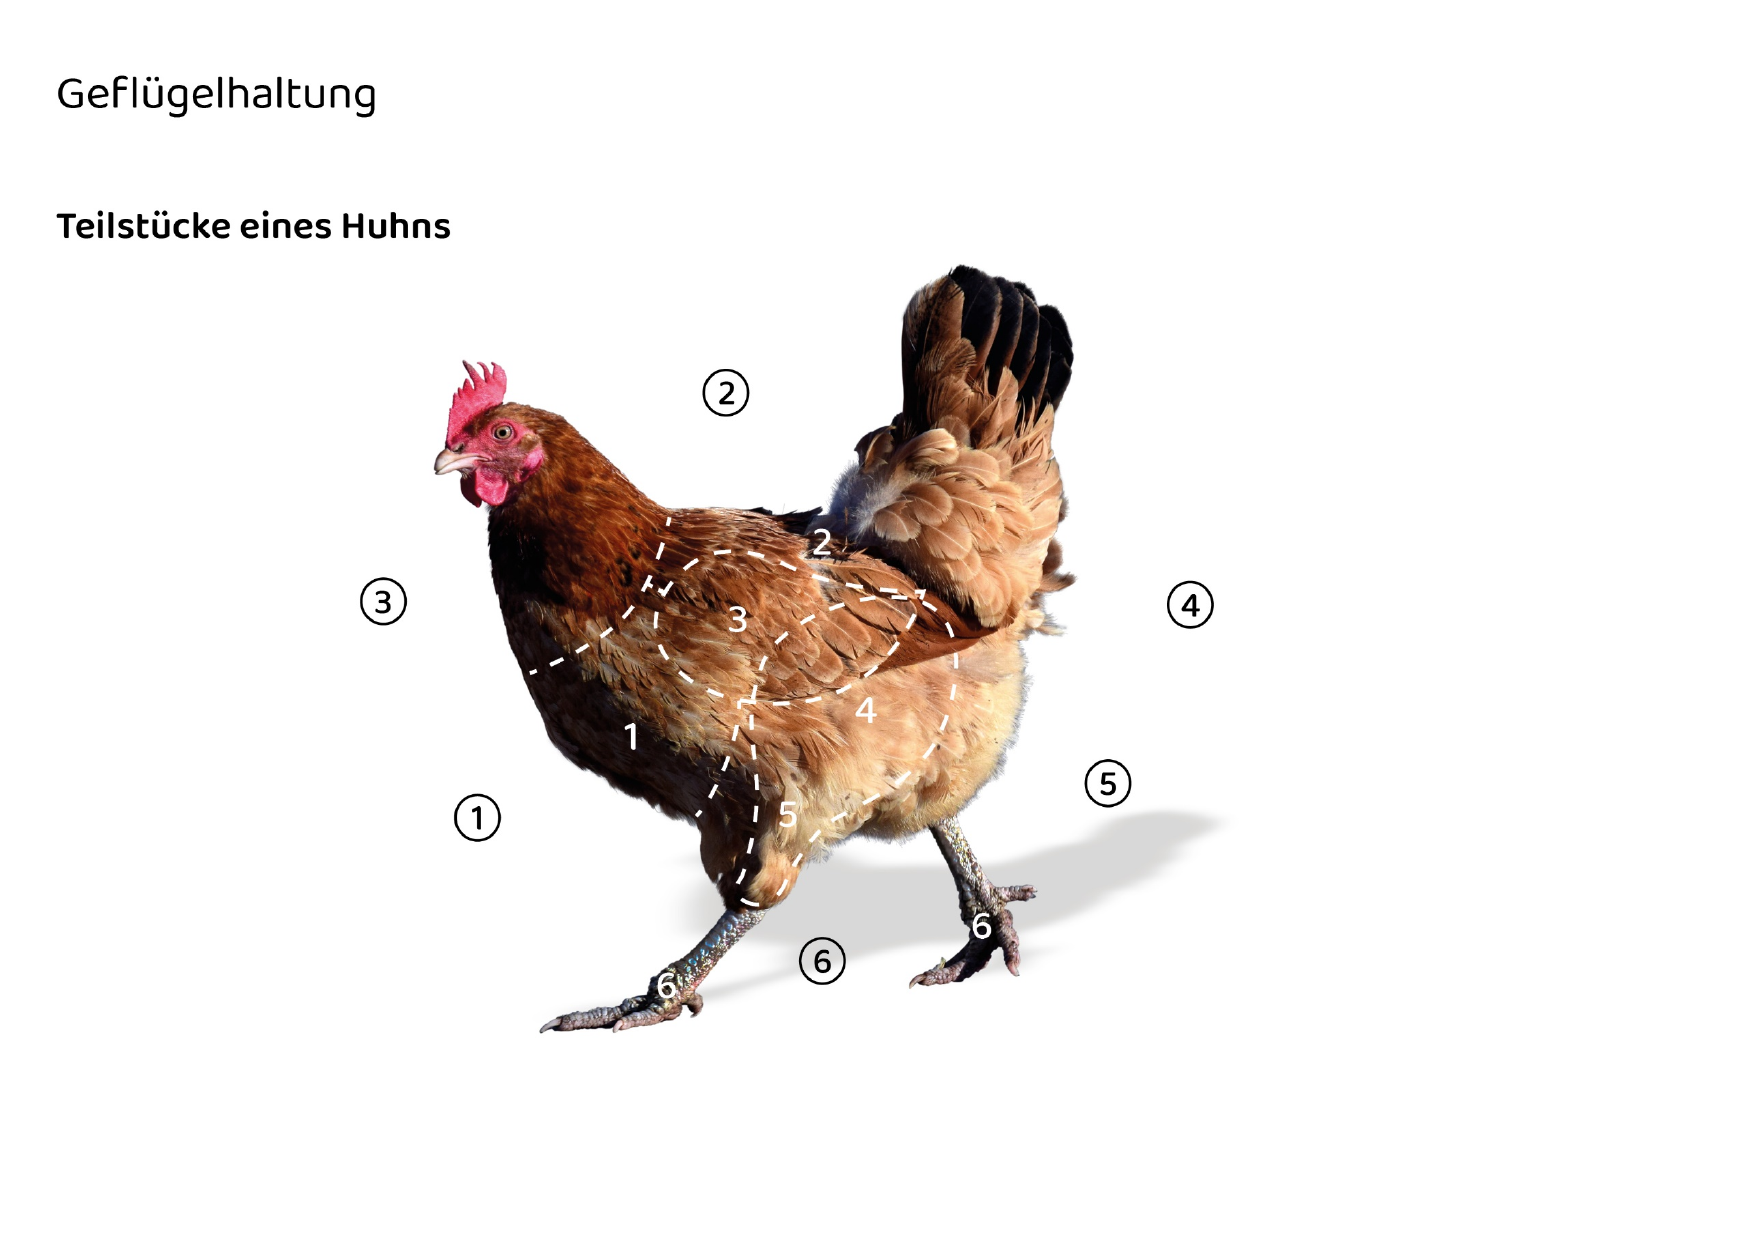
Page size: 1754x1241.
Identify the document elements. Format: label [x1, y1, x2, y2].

picture [0, 0, 1650, 1167]
